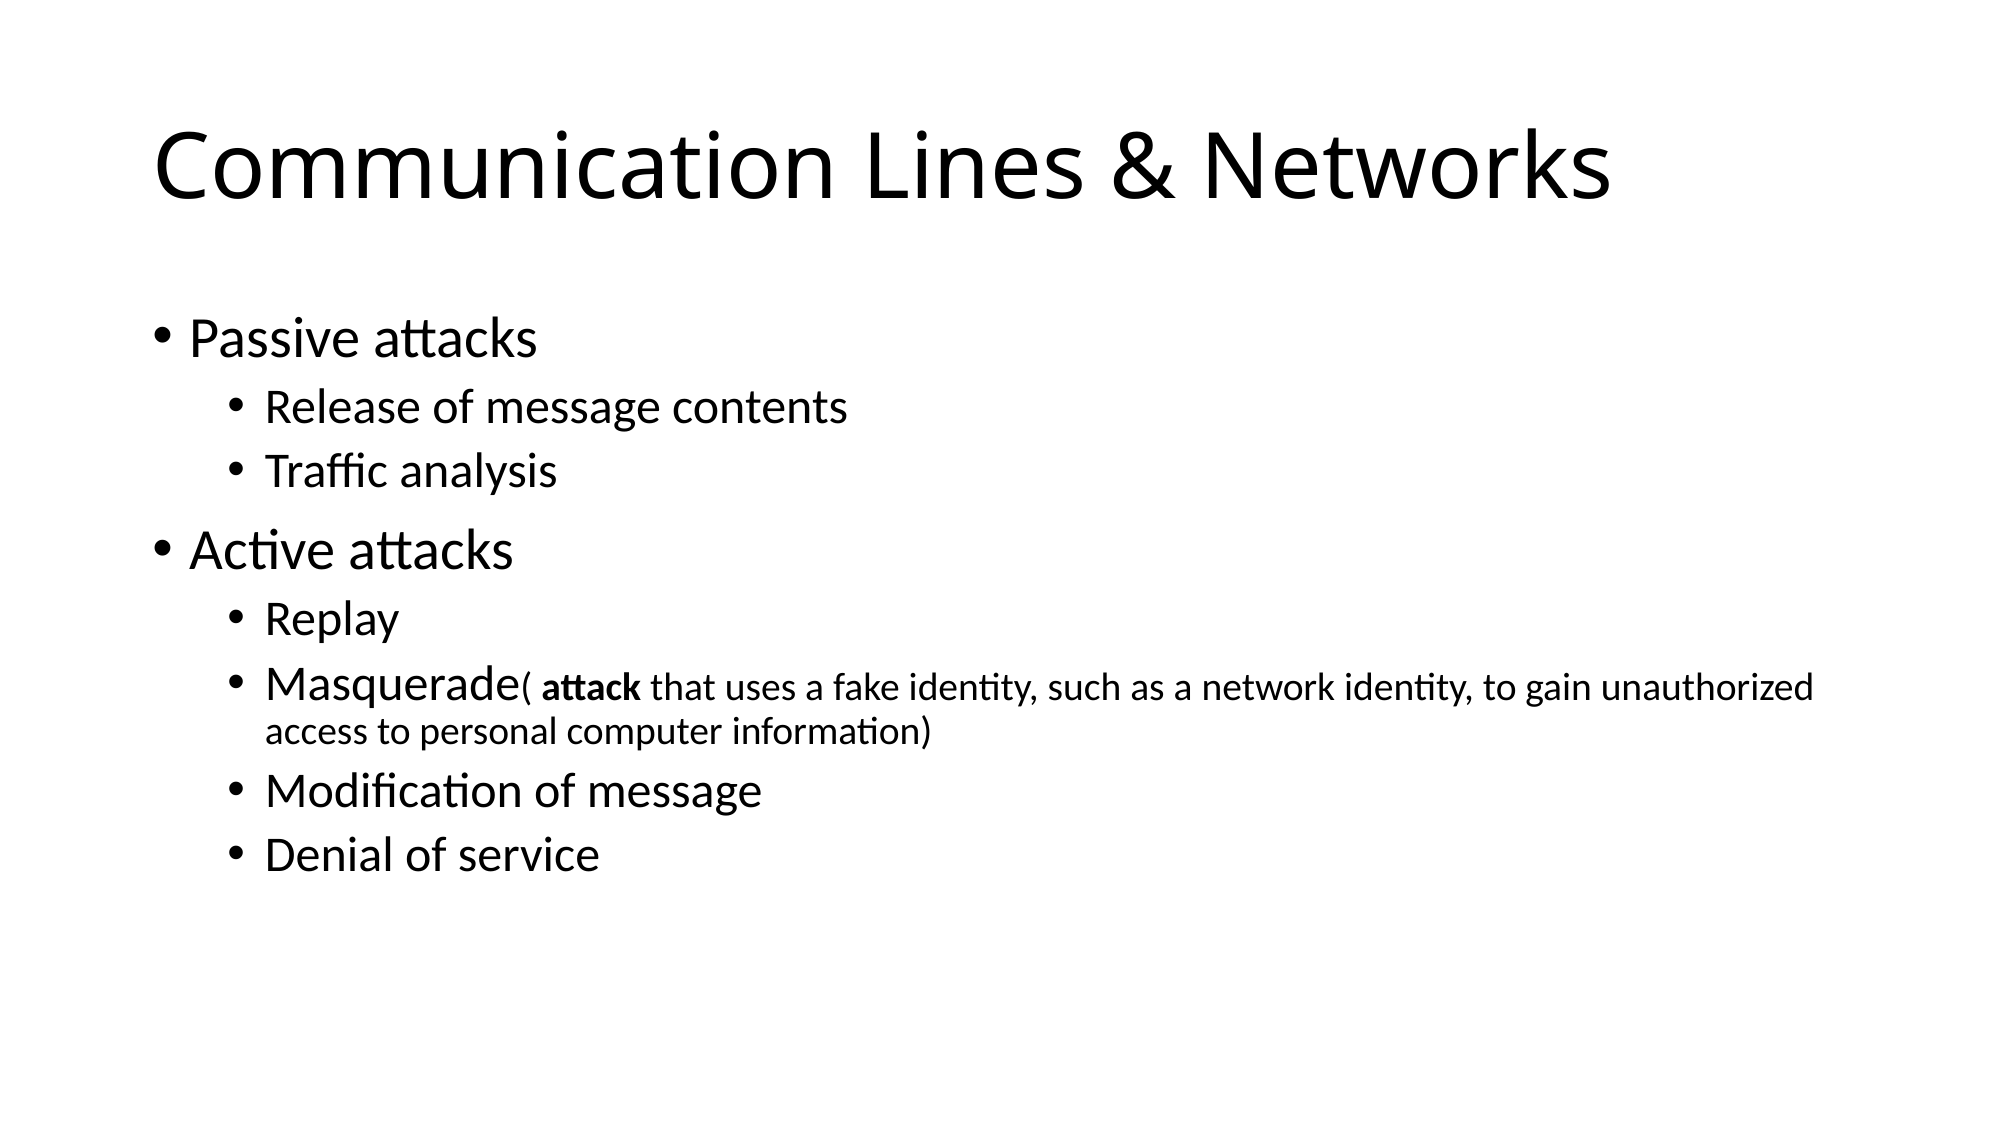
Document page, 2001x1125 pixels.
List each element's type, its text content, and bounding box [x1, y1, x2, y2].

list Passive attacks Release of message contents Traffic analysis Active attacks Replay Masquerade( attack that uses a fake identity, such as a network identity, to gain unauthorized access to personal computer information) Modification of message Denial of service [137, 299, 1863, 1014]
title Communication Lines & Networks [137, 59, 1863, 278]
